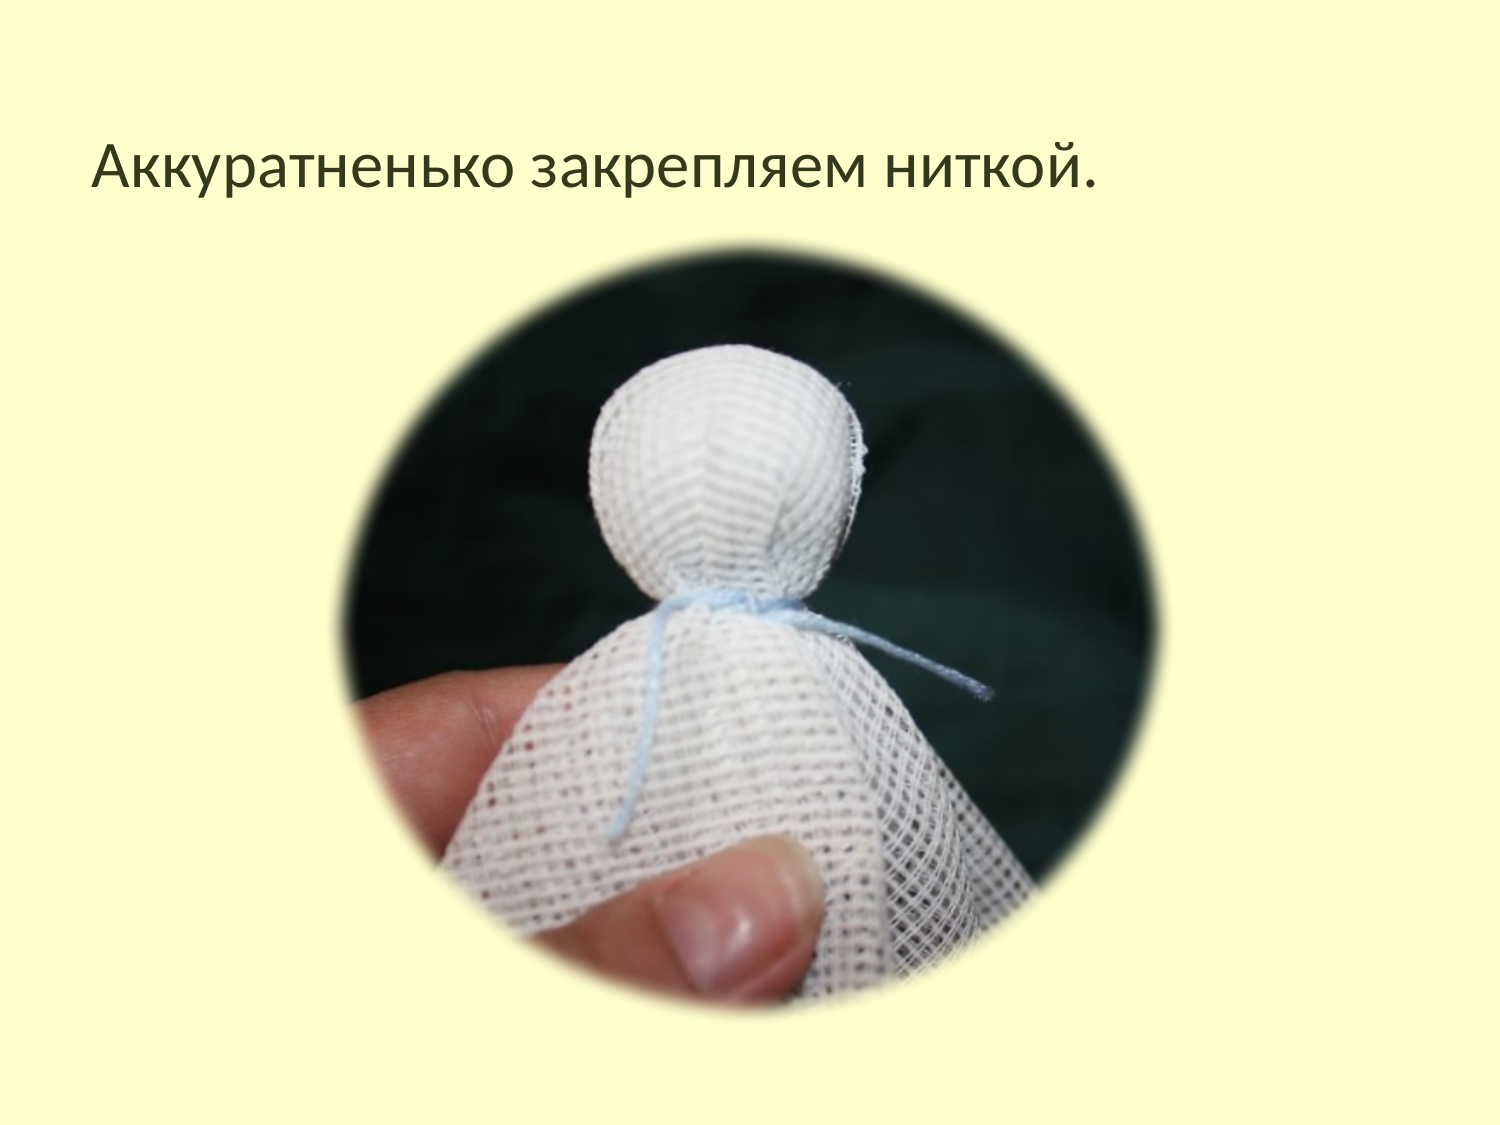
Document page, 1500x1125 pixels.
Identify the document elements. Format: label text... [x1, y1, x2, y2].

picture [324, 231, 1176, 1028]
list Аккуратненько закрепляем ниткой. [76, 113, 1427, 857]
